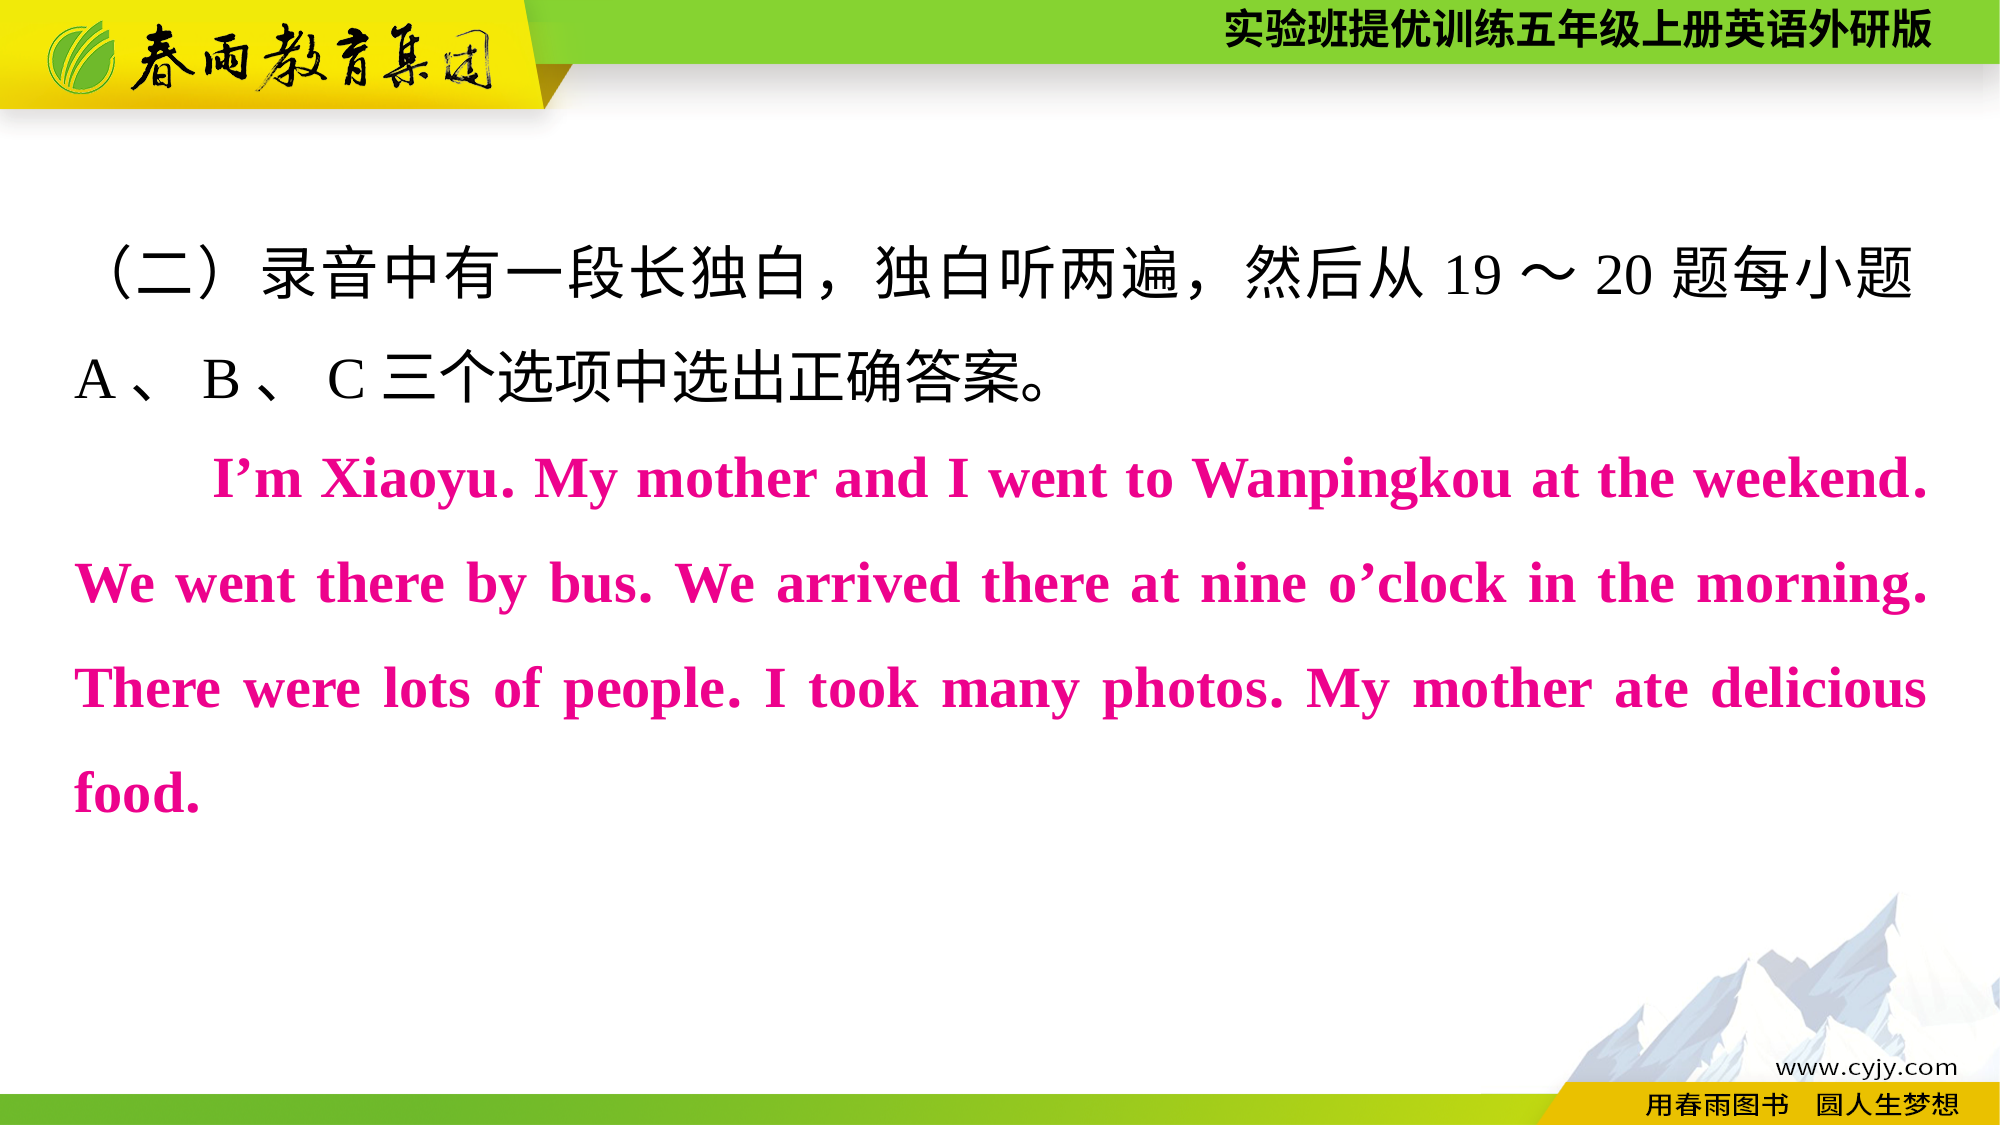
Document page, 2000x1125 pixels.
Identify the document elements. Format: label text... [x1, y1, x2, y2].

text_box I’m Xiaoyu. My mother and I went to Wanpingkou at the weekend. We went there by bus. We arrived there at nine o’clock in the morning. There were lots of people. I took many photos. My mother ate delicious food. [59, 396, 1944, 832]
picture [0, 0, 2000, 1125]
list （二）录音中有一段长独白，独白听两遍，然后从19～20题每小题A、B、C三个选项中选出正确答案。 [59, 193, 1944, 396]
